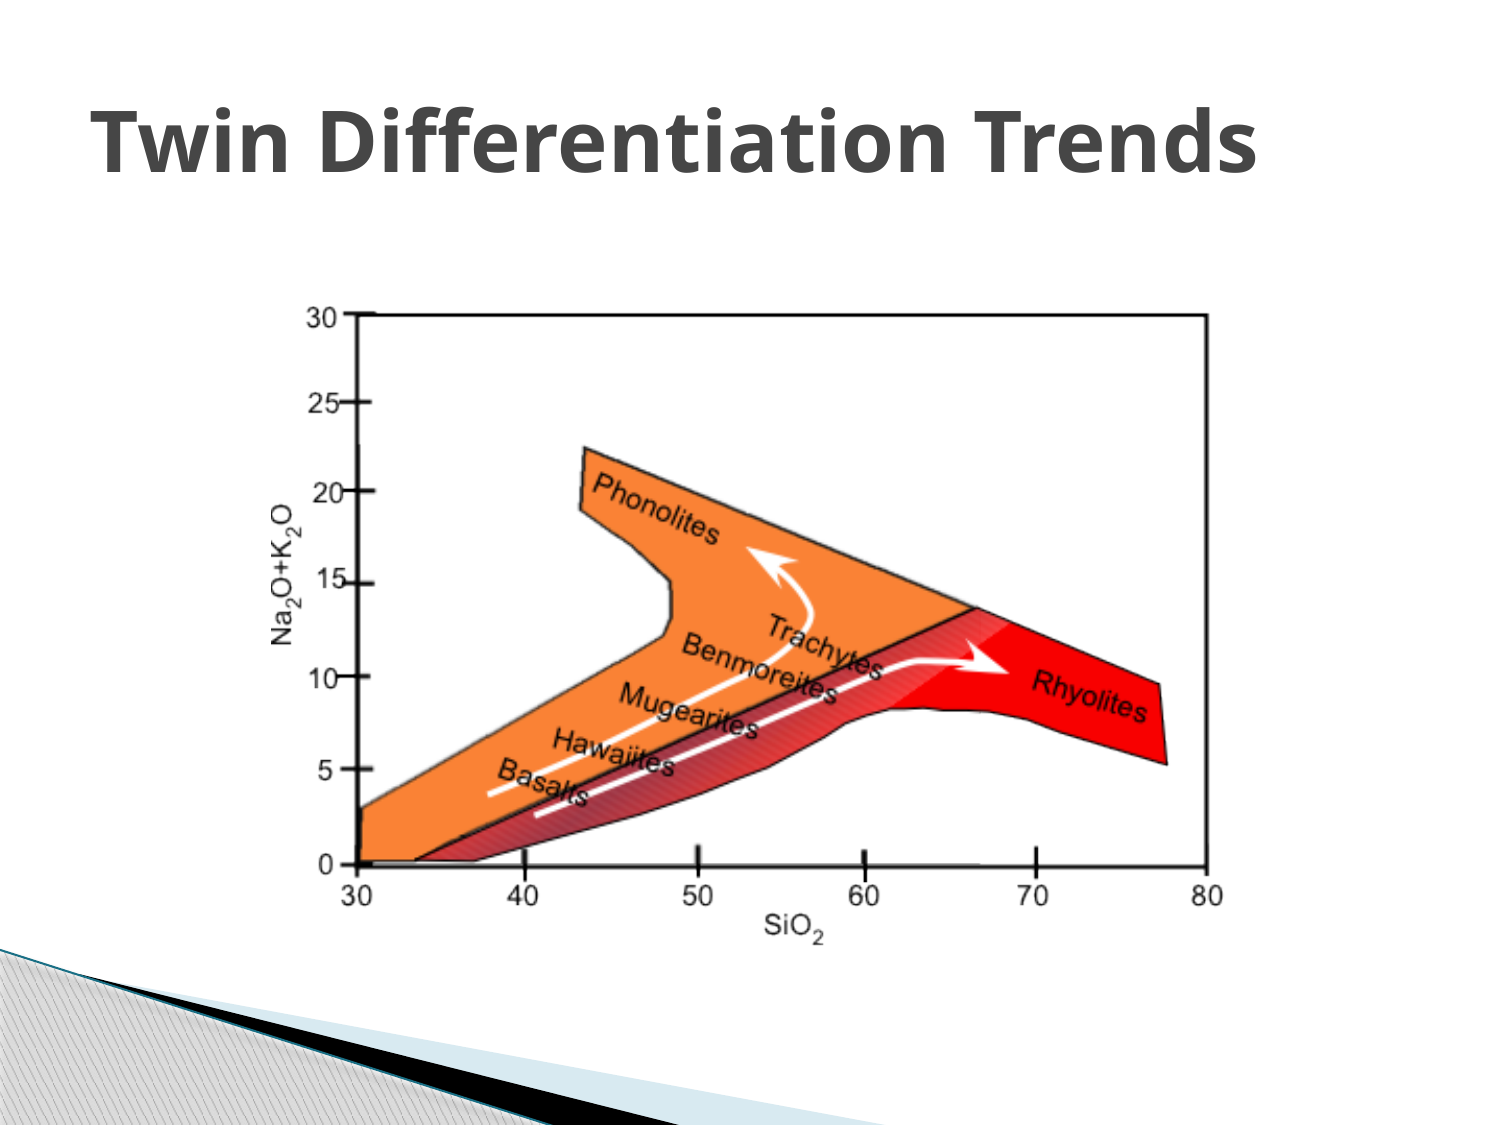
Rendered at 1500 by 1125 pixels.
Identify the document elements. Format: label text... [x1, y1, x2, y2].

picture [271, 301, 1229, 952]
title Twin Differentiation Trends [75, 45, 1425, 233]
